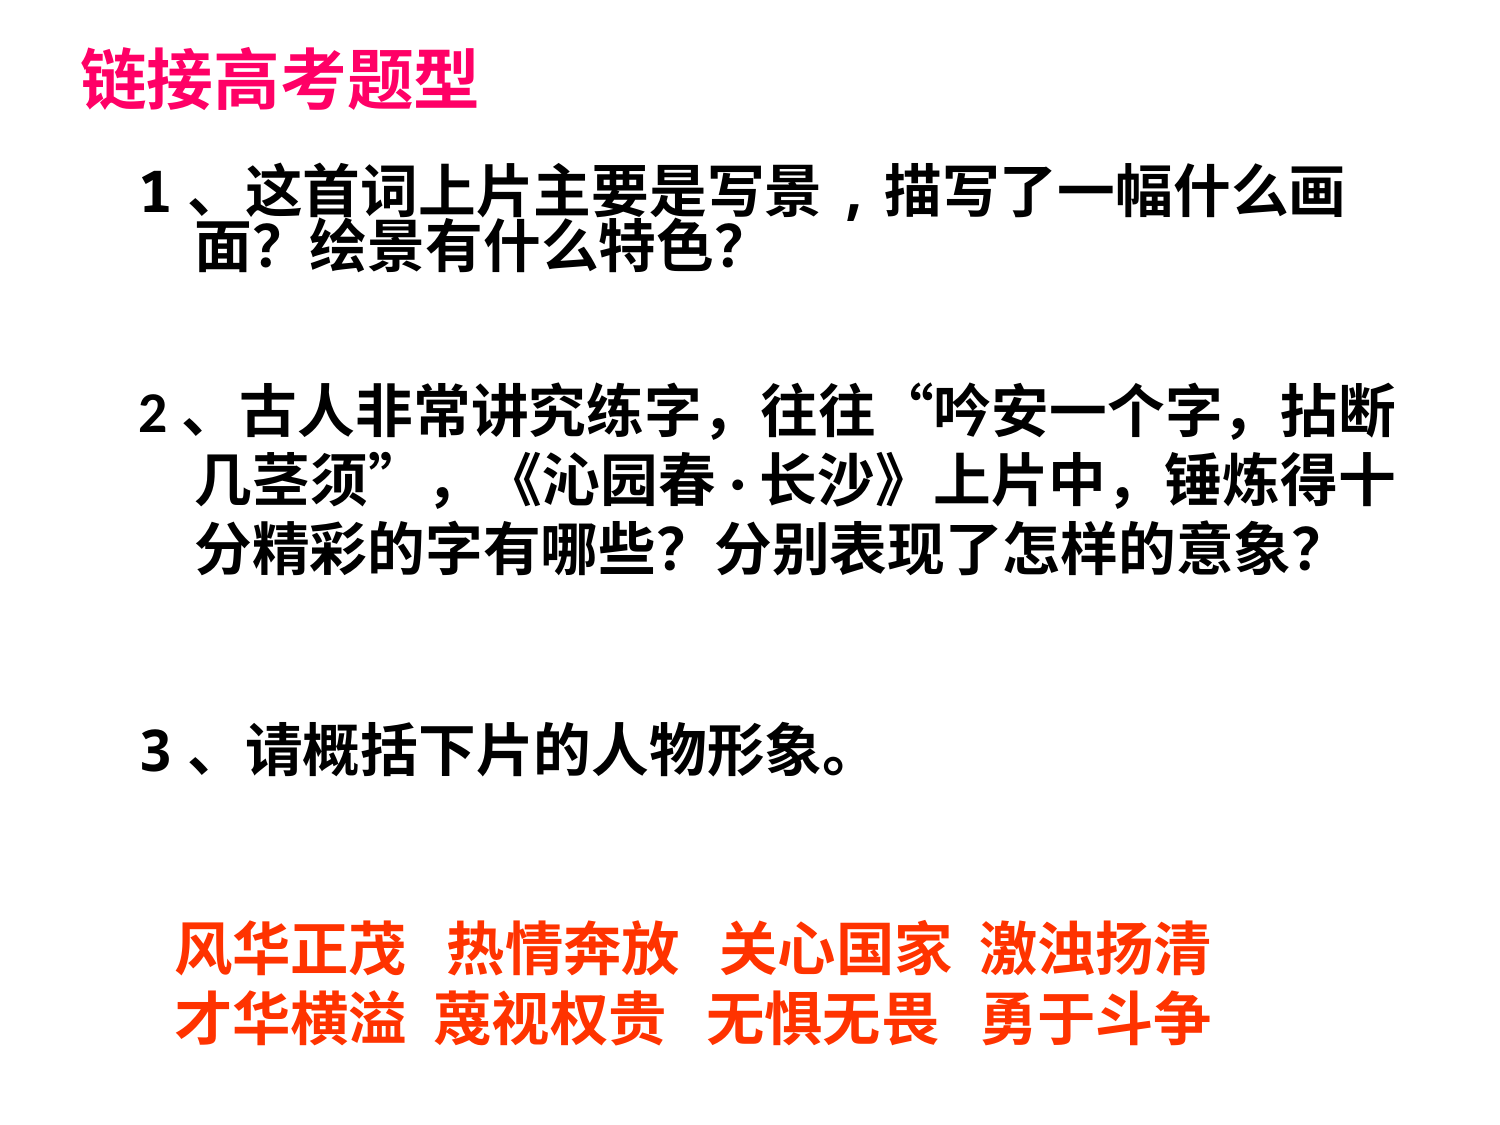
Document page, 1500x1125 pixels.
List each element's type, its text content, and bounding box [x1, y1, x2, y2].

text_box [183, 668, 1141, 744]
list 1、这首词上片主要是写景,描写了一幅什么画面？绘景有什么特色？ 2、古人非常讲究练字，往往“吟安一个字，拈断几茎须”，《沁园春·长沙》上片中，锤炼得十分精彩的字有哪些？分别表现了怎样的意象？ 3、请概括下片的人物形象。 [123, 160, 1412, 870]
text_box 风华正茂 热情奔放 关心国家 激浊扬清 才华横溢 蔑视权贵 无惧无畏 勇于斗争 [159, 904, 1247, 1060]
text_box 链接高考题型 [65, 30, 496, 126]
